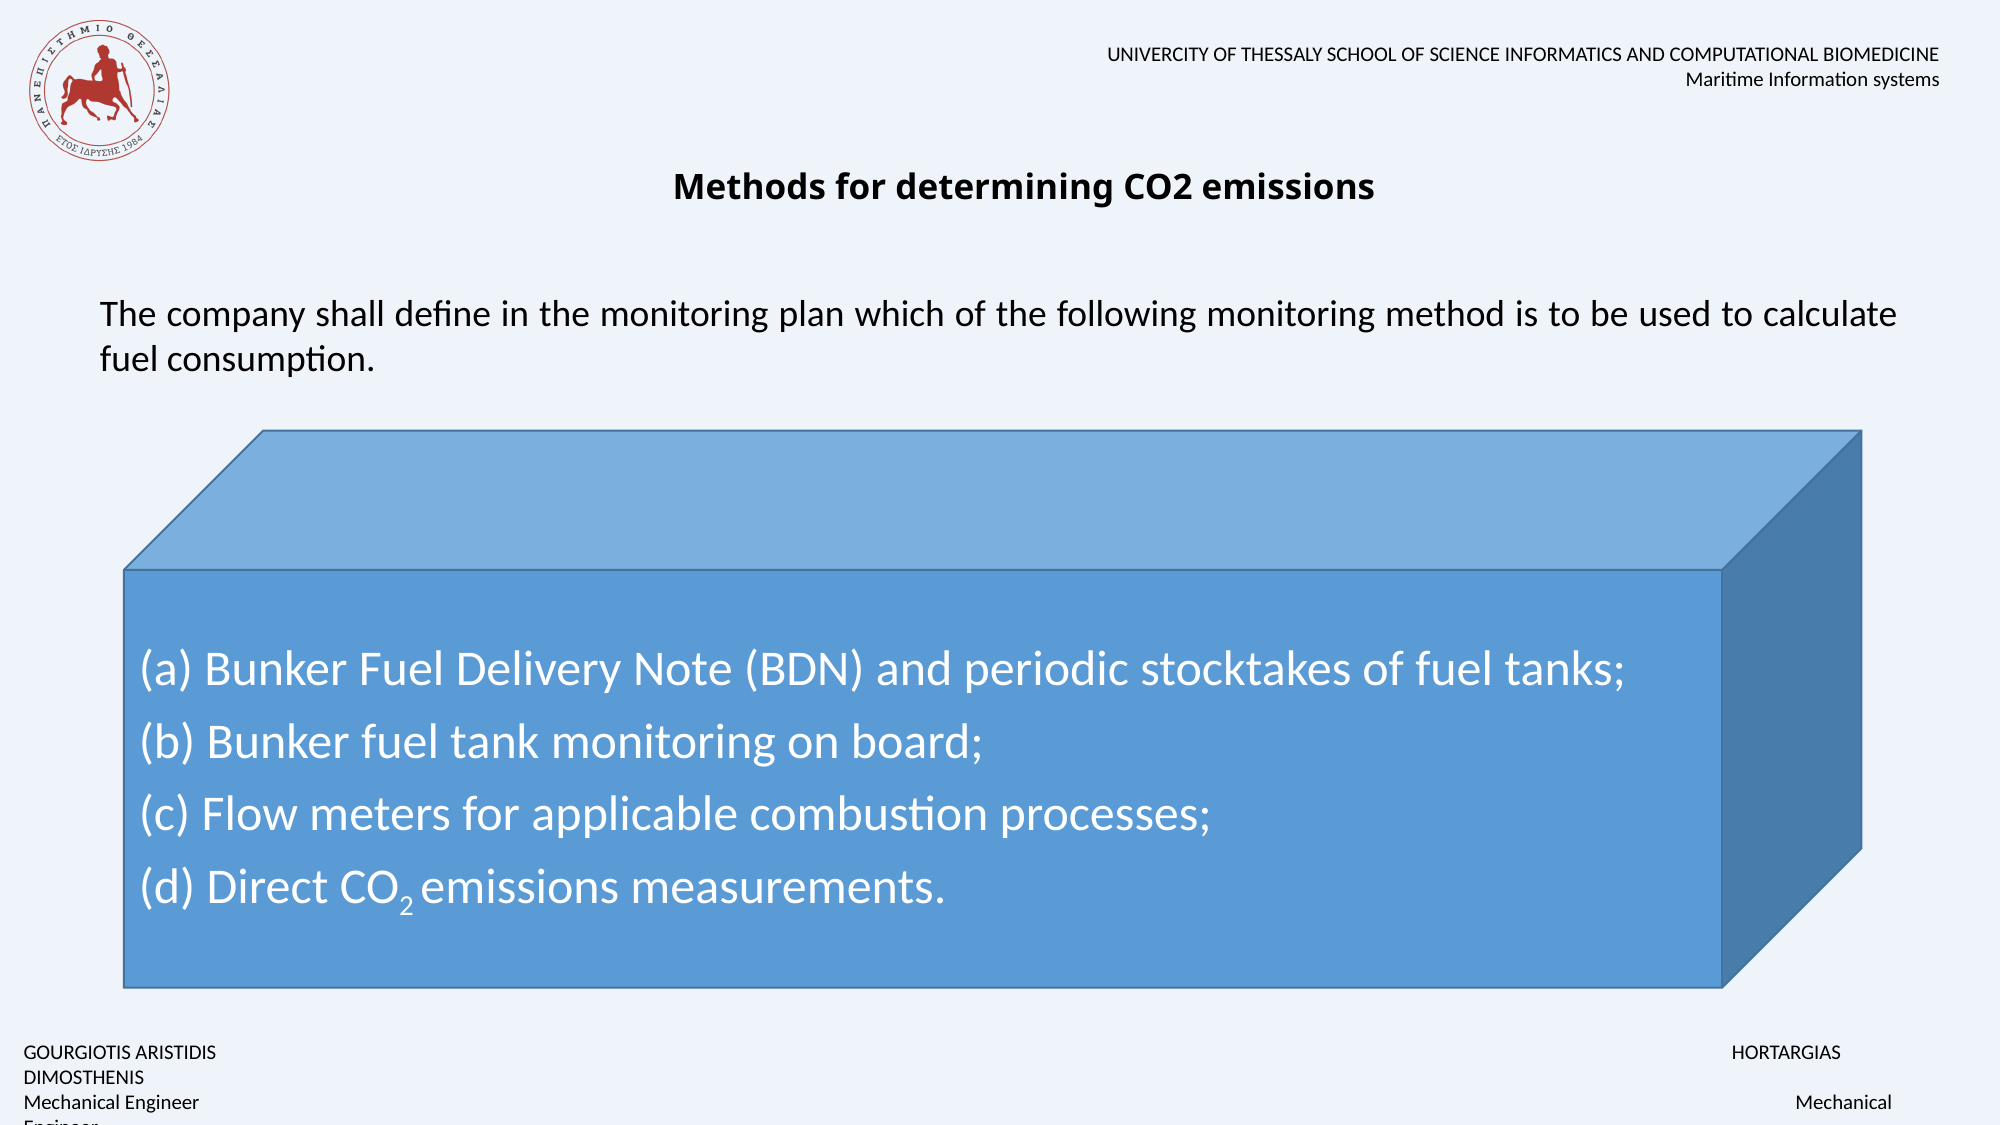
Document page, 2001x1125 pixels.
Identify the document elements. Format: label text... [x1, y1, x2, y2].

text_box (a) Bunker Fuel Delivery Note (BDN) and periodic stocktakes of fuel tanks; (b) Bunker fuel tank monitoring on board; (c) Flow meters for applicable combustion processes; (d) Direct CO2 emissions measurements. [122, 429, 1863, 989]
text_box UNIVERCITY OF THESSALY SCHOOL OF SCIENCE INFORMATICS AND COMPUTATIONAL BIOMEDICINE Maritime Information systems [229, 32, 1955, 98]
text_box The company shall define in the monitoring plan which of the following monitoring method is to be used to calculate fuel consumption. [85, 281, 1915, 387]
picture [27, 20, 172, 162]
text_box GOURGIOTIS ARISTIDIS HORTARGIAS DIMOSTHENIS Mechanical Engineer Mechanical Engineer [8, 1030, 1984, 1125]
title Methods for determining CO2 emissions [139, 161, 1909, 215]
